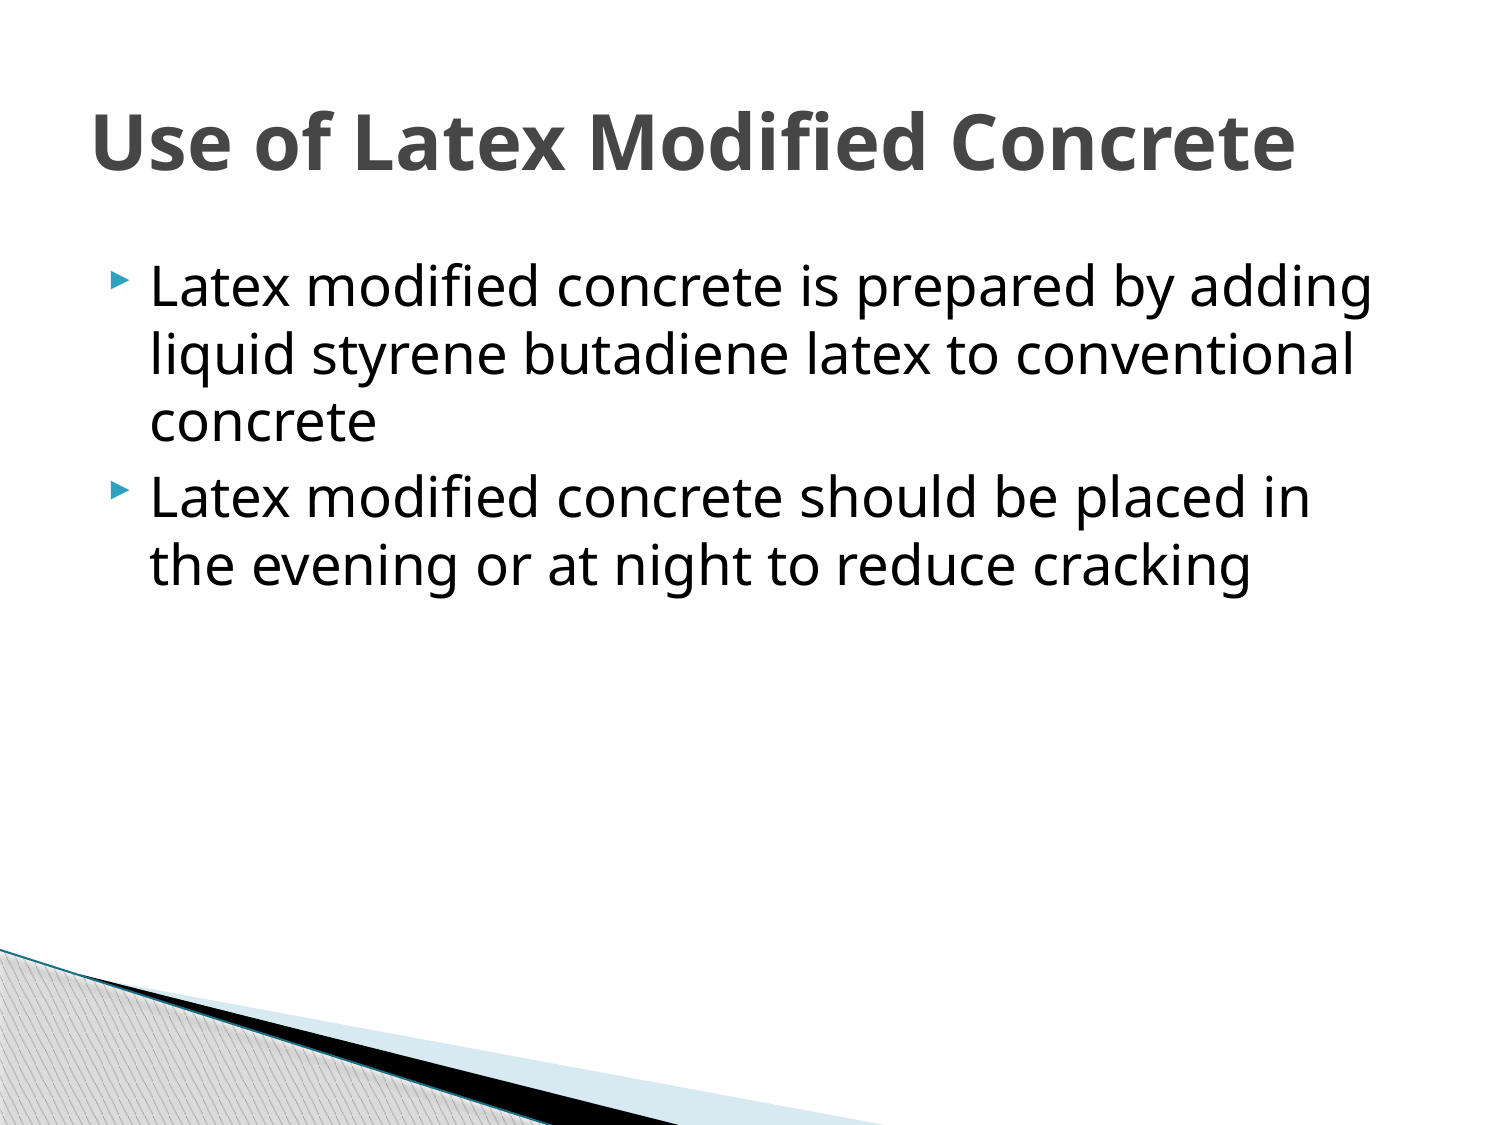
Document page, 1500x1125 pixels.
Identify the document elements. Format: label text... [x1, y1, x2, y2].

list Latex modified concrete is prepared by adding liquid styrene butadiene latex to conventional concrete Latex modified concrete should be placed in the evening or at night to reduce cracking [75, 243, 1425, 986]
title Use of Latex Modified Concrete [75, 45, 1425, 233]
